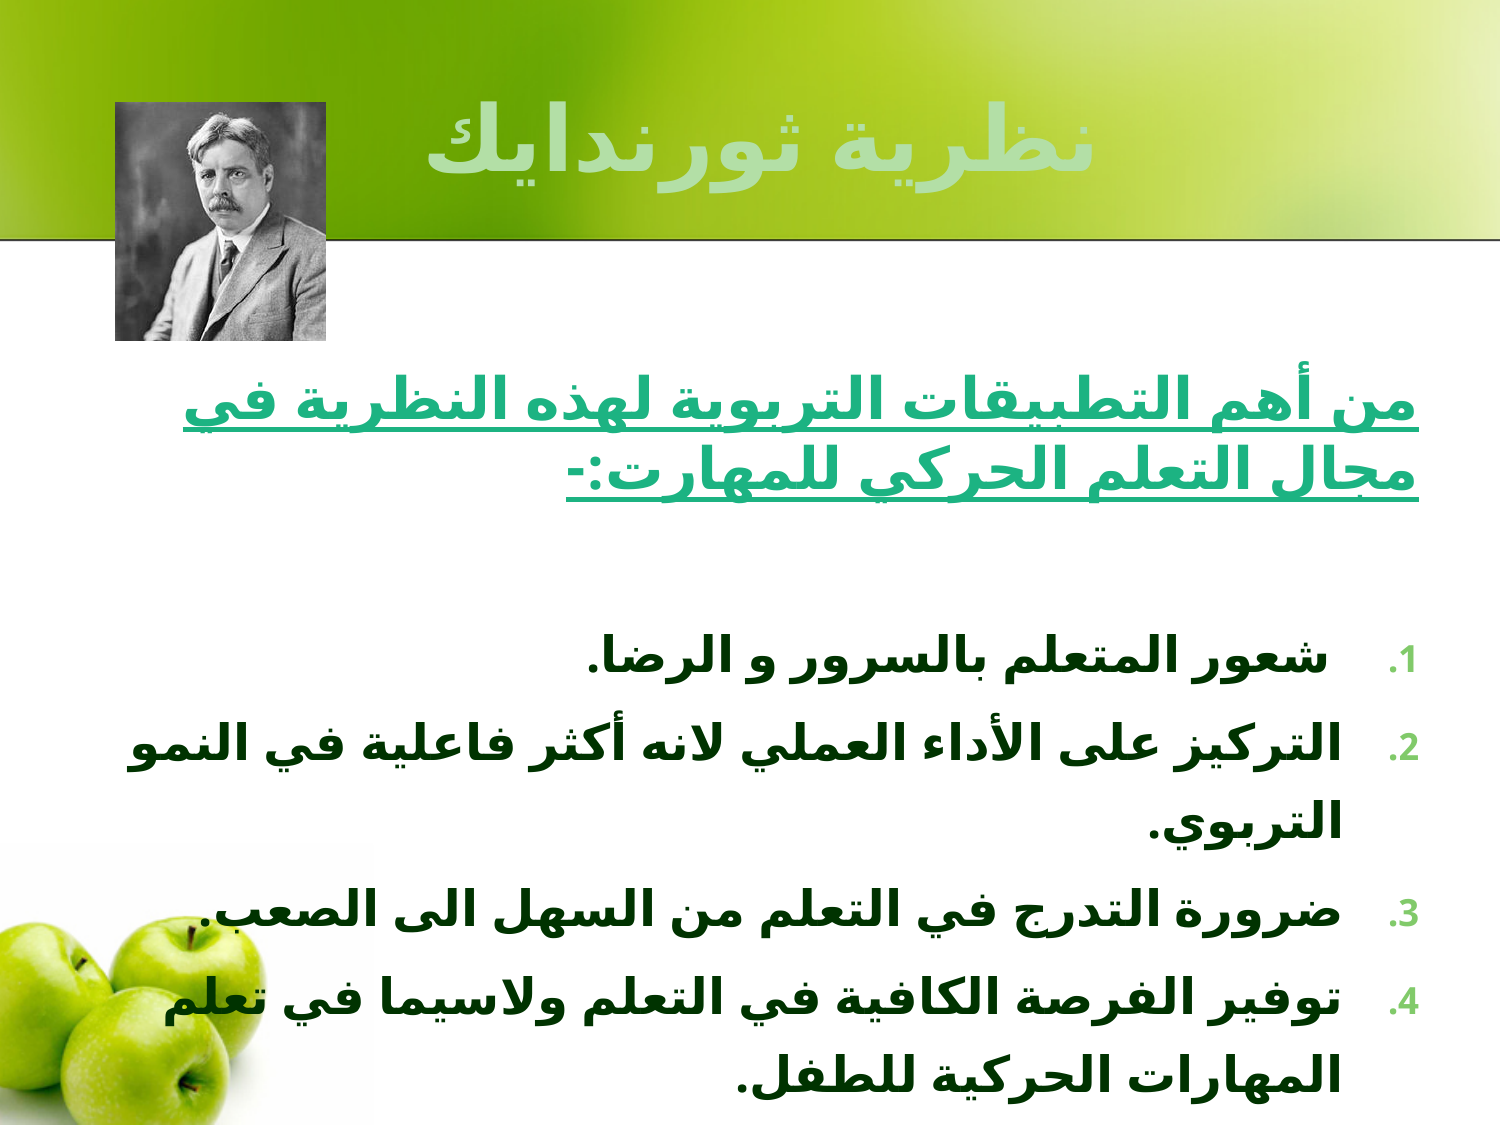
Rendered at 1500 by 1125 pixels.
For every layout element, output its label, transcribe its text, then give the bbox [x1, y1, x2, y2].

list من أهم التطبيقات التربوية لهذه النظرية في مجال التعلم الحركي للمهارت:- شعور المتعلم بالسرور و الرضا. التركيز على الأداء العملي لانه أكثر فاعلية في النمو التربوي. ضرورة التدرج في التعلم من السهل الى الصعب. توفير الفرصة الكافية في التعلم ولاسيما في تعلم المهارات الحركية للطفل. [15, 281, 1442, 1006]
title نظرية ثورندايك [62, 48, 1438, 222]
picture [0, 0, 1500, 1125]
